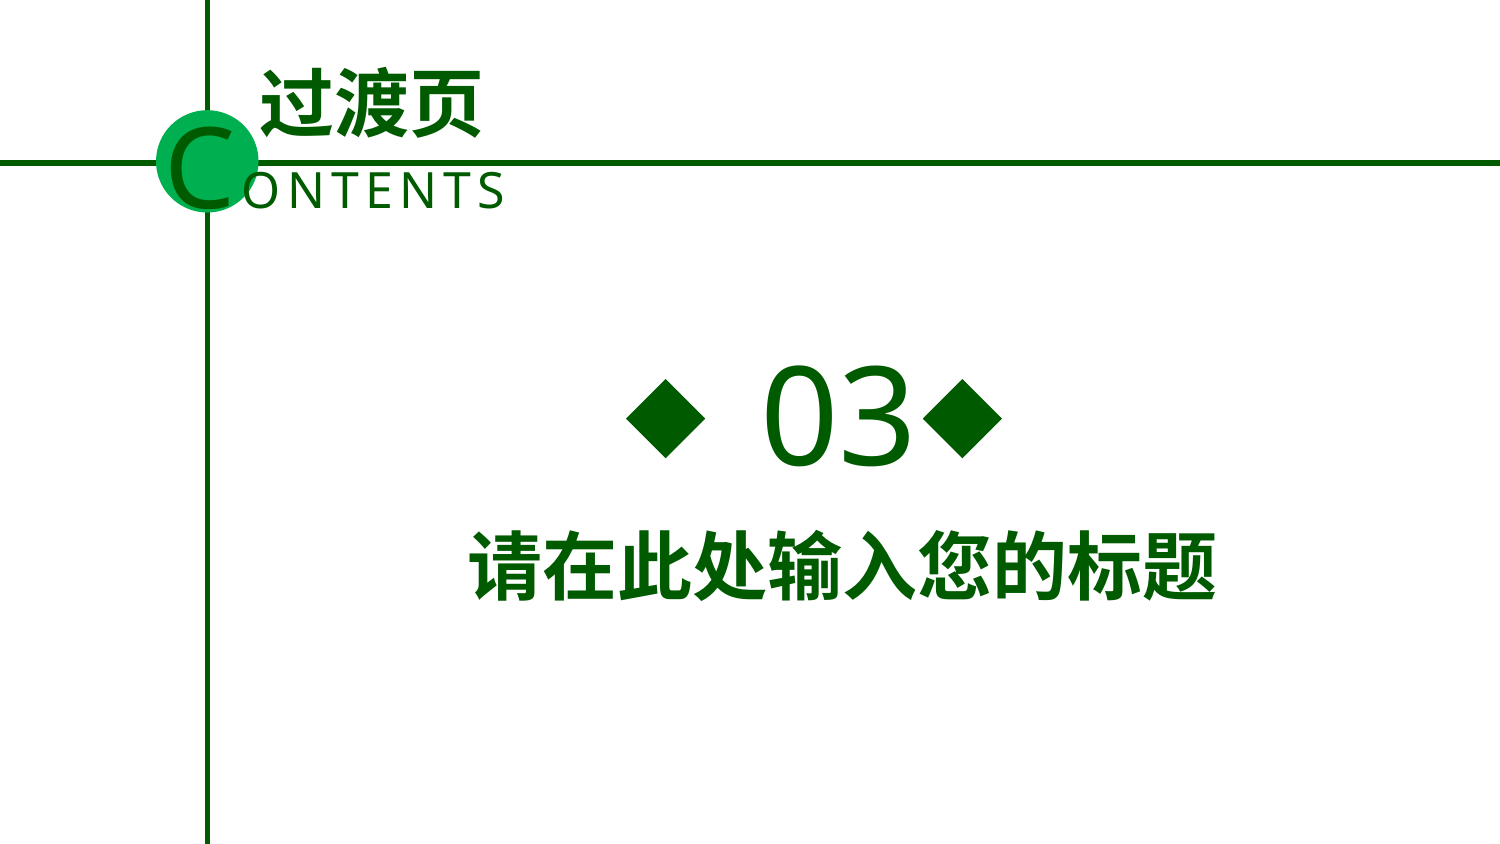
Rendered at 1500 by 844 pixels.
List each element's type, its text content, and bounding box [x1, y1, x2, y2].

text_box [921, 377, 1004, 460]
text_box [624, 377, 707, 460]
text_box CONTENTS [208, 97, 700, 163]
text_box 请在此处输入您的标题 [467, 518, 1240, 612]
text_box CONTENTS [149, 97, 207, 163]
text_box 03 [745, 375, 952, 446]
text_box 过渡页 [244, 73, 536, 130]
text_box CONTENTS [208, 164, 700, 229]
text_box CONTENTS [149, 164, 207, 229]
